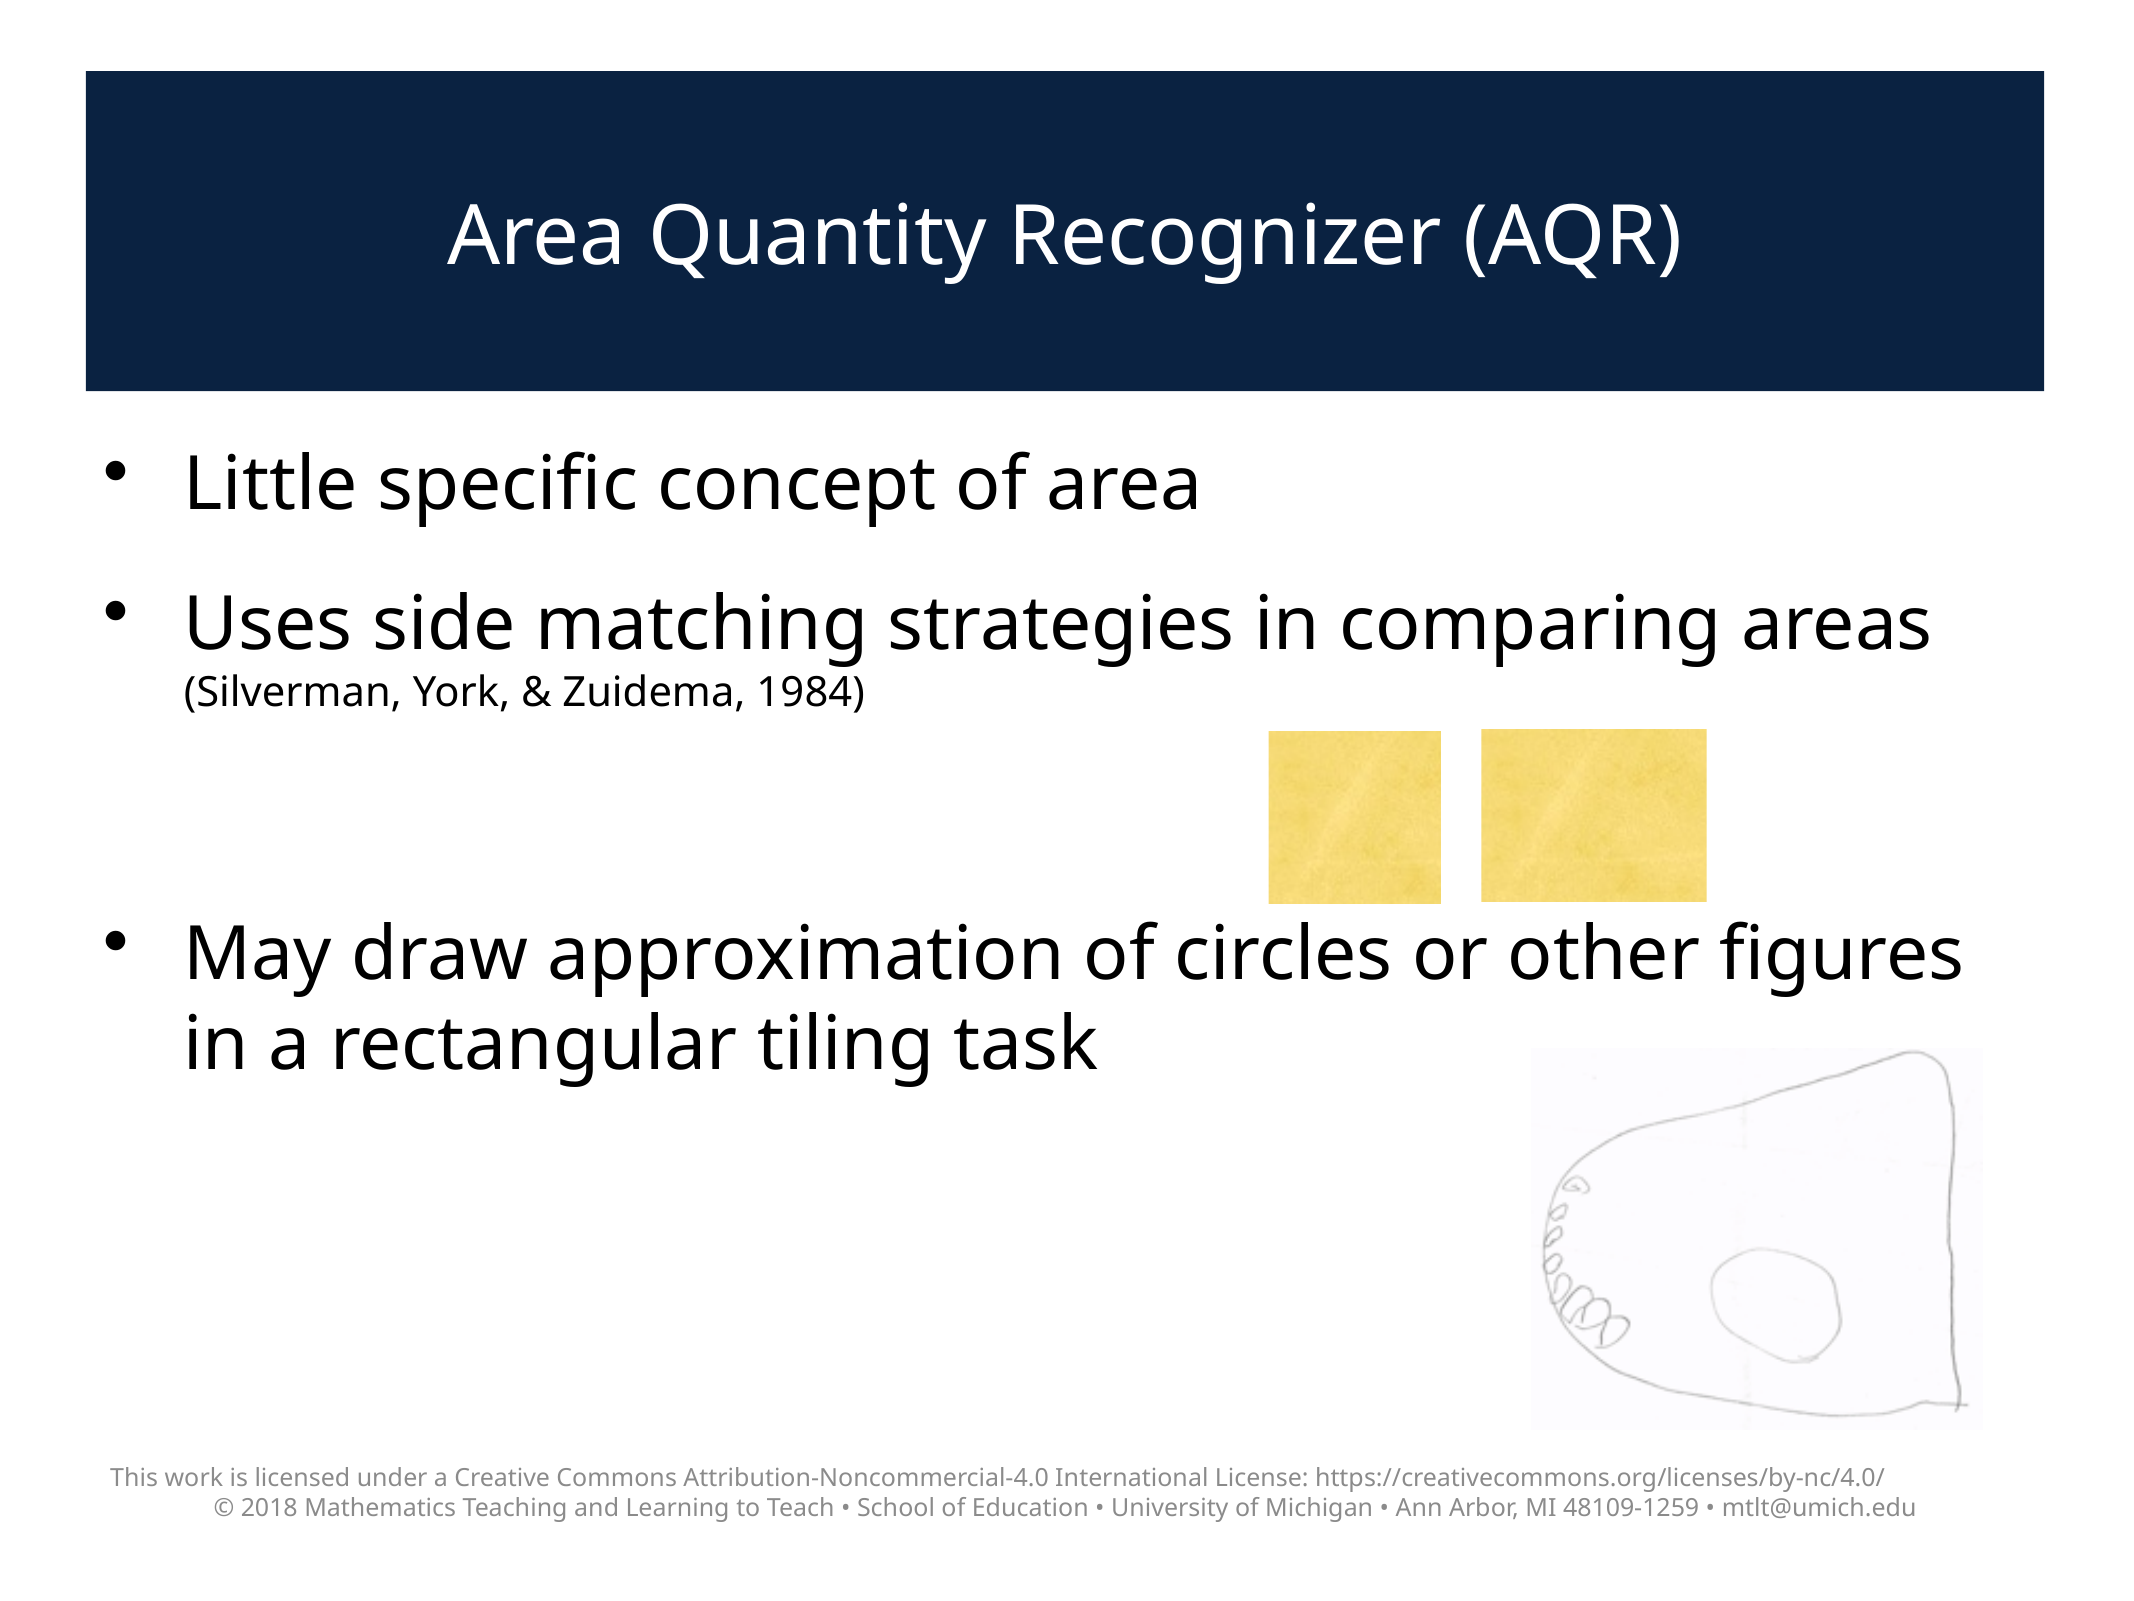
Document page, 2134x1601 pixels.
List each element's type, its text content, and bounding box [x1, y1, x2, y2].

text_box This work is licensed under a Creative Commons Attribution-Noncommercial-4.0 International License: https://creativecommons.org/licenses/by-nc/4.0/ © 2018 Mathematics Teaching and Learning to Teach • School of Education • University of Michigan • Ann Arbor, MI 48109-1259 • mtlt@umich.edu [88, 1436, 2045, 1547]
list Little specific concept of area Uses side matching strategies in comparing areas (Silverman, York, & Zuidema, 1984) May draw approximation of circles or other figures in a rectangular tiling task [88, 426, 2045, 1430]
title Area Quantity Recognizer (AQR) [85, 71, 2045, 392]
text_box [1268, 728, 1708, 904]
picture [1530, 1048, 1983, 1431]
